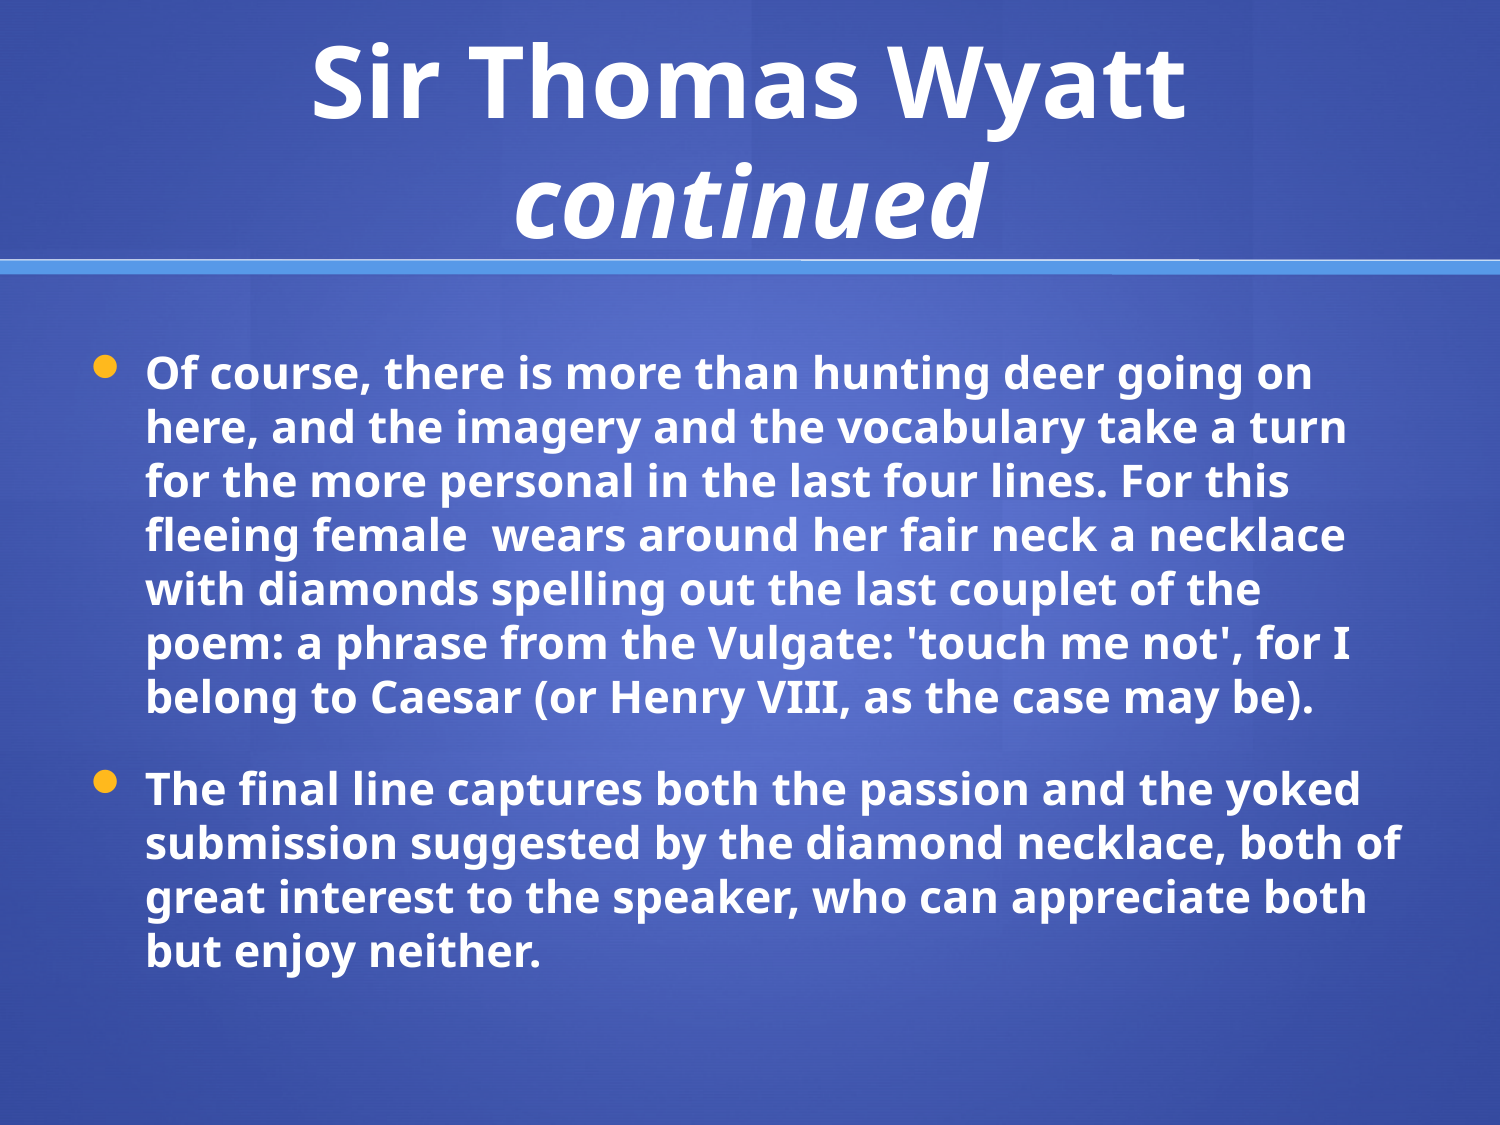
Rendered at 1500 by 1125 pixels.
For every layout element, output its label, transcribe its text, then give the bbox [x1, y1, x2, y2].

title Sir Thomas Wyatt continued [75, 45, 1425, 233]
list Of course, there is more than hunting deer going on here, and the imagery and the vocabulary take a turn for the more personal in the last four lines. For this fleeing female wears around her fair neck a necklace with diamonds spelling out the last couplet of the poem: a phrase from the Vulgate: 'touch me not', for I belong to Caesar (or Henry VIII, as the case may be). The final line captures both the passion and the yoked submission suggested by the diamond necklace, both of great interest to the speaker, who can appreciate both but enjoy neither. [75, 337, 1425, 988]
